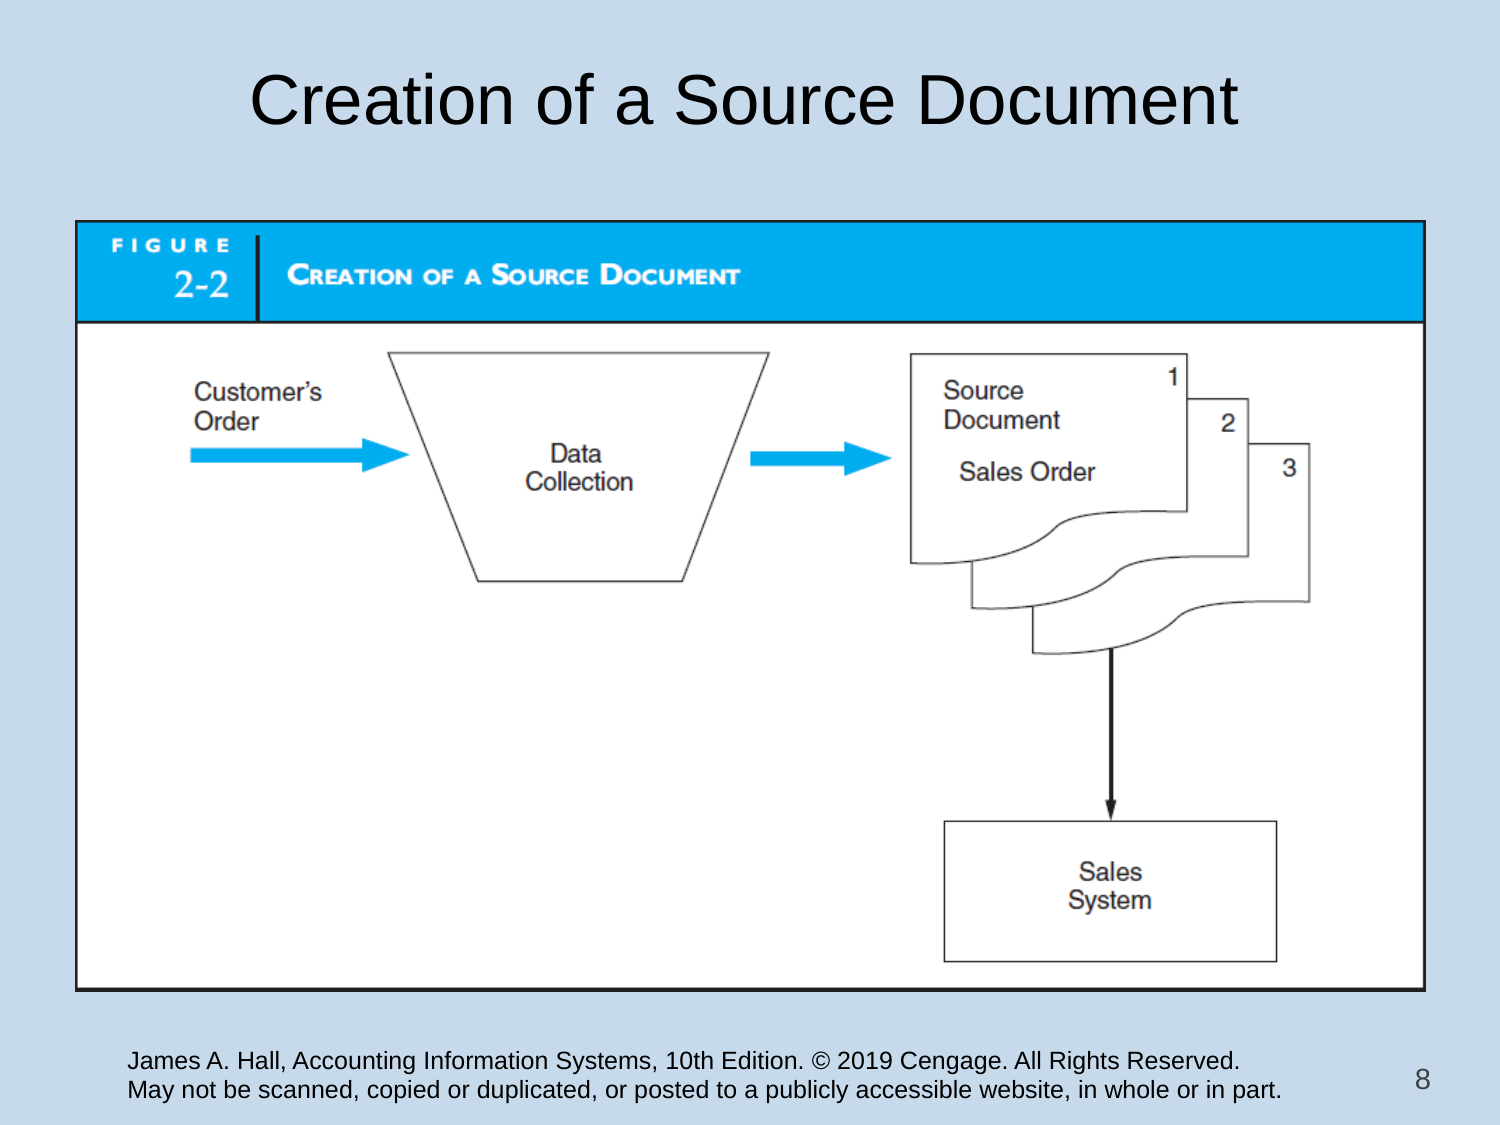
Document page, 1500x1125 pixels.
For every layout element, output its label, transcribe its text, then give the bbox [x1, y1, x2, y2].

title Creation of a Source Document [69, 62, 1420, 188]
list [74, 221, 1426, 992]
slide_number 8 [1400, 1052, 1488, 1113]
